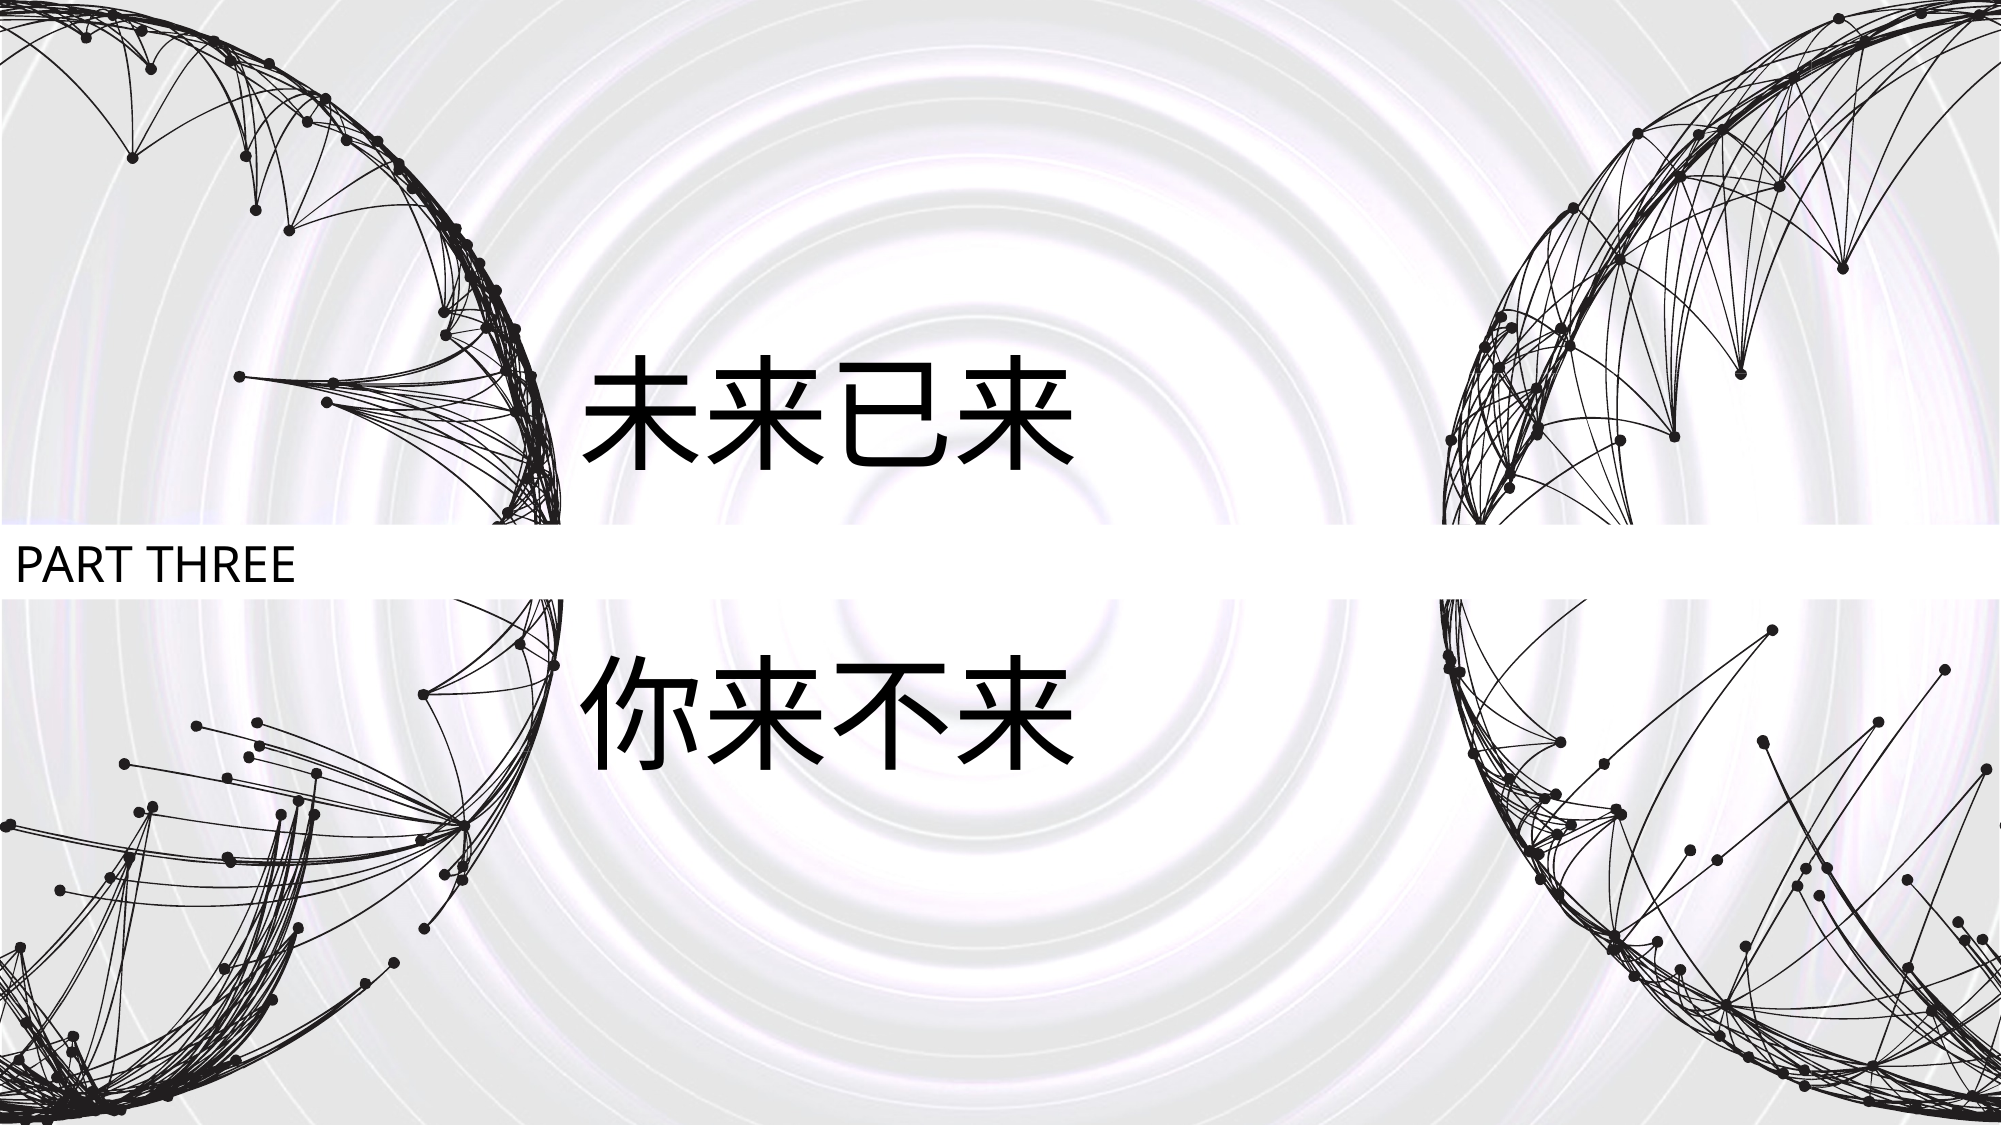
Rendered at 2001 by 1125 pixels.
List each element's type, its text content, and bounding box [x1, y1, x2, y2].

text_box 未来已来 你来不来 [564, 328, 1436, 794]
picture [0, 0, 2000, 1125]
